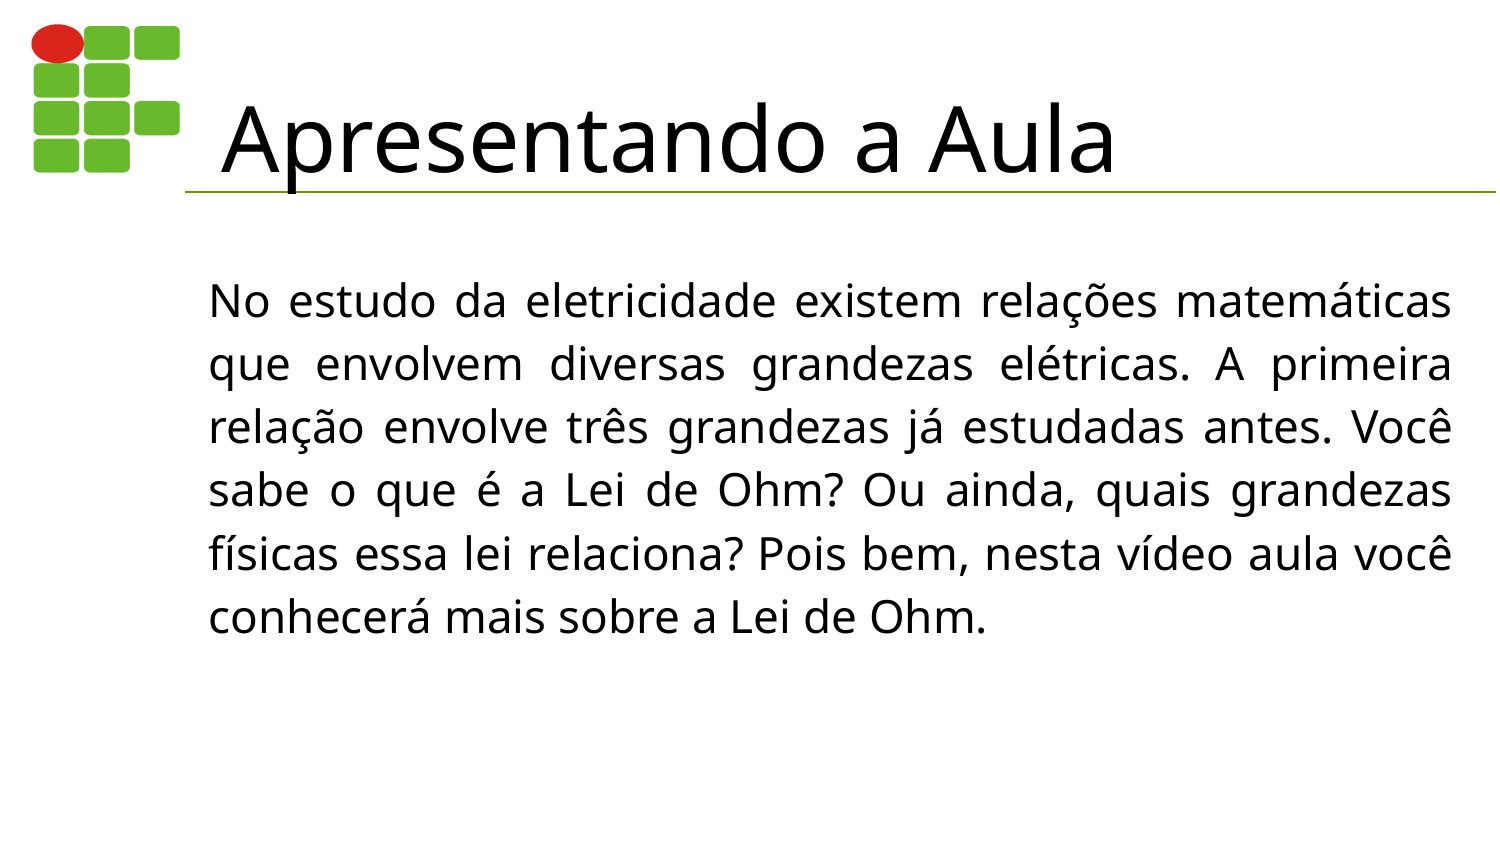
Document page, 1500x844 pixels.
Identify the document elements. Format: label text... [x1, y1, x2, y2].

title Apresentando a Aula [206, 26, 1468, 207]
picture [29, 23, 182, 174]
list No estudo da eletricidade existem relações matemáticas que envolvem diversas grandezas elétricas. A primeira relação envolve três grandezas já estudadas antes. Você sabe o que é a Lei de Ohm? Ou ainda, quais grandezas físicas essa lei relaciona? Pois bem, nesta vídeo aula você conhecerá mais sobre a Lei de Ohm. [193, 248, 1469, 755]
